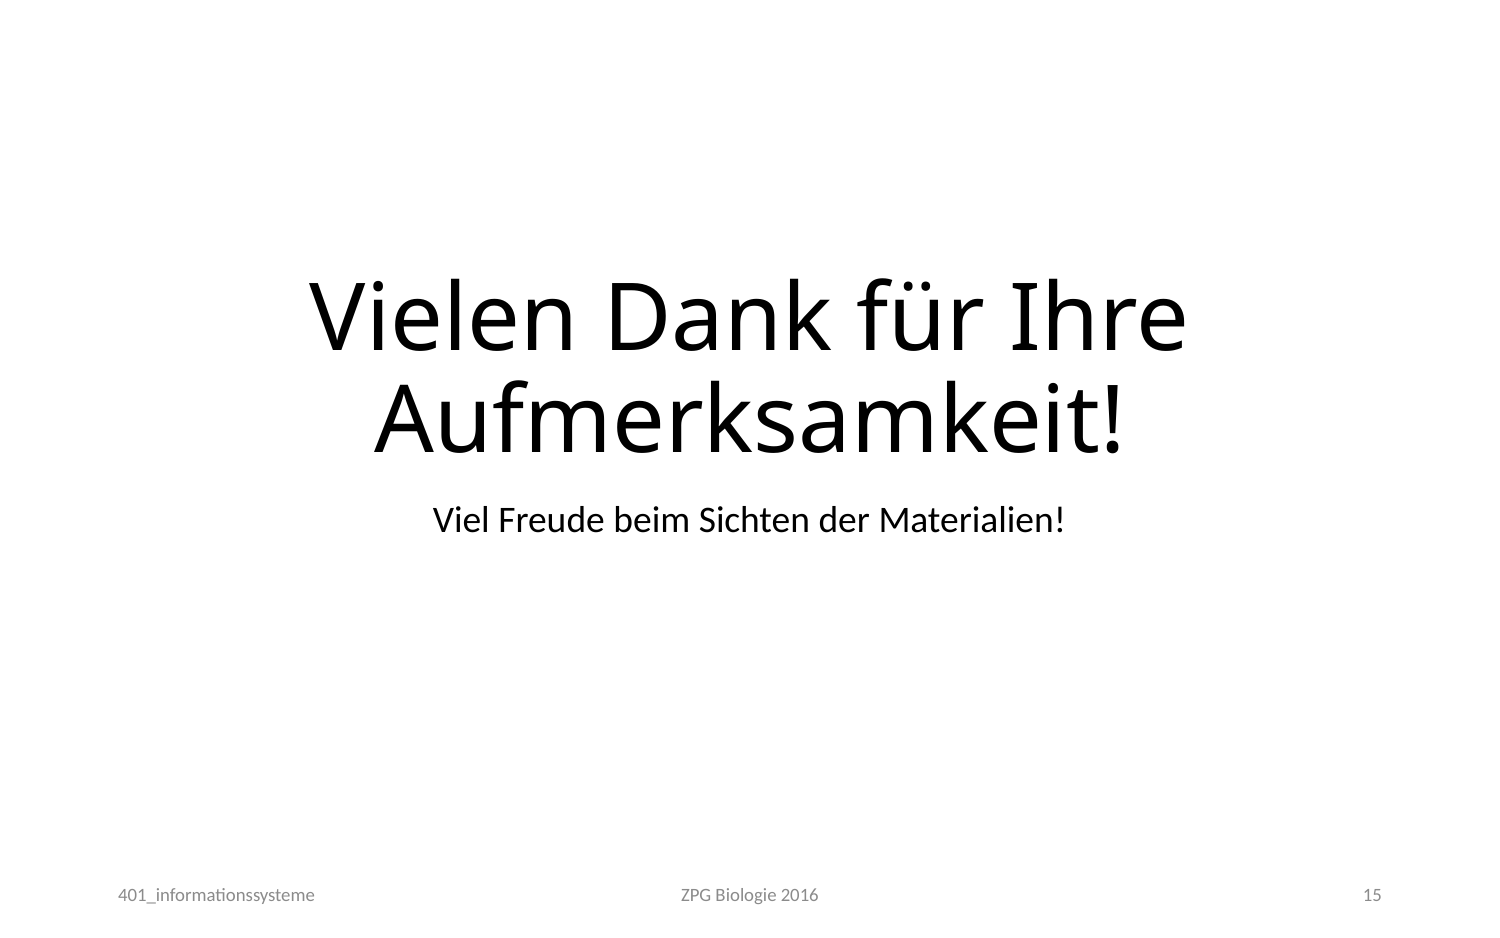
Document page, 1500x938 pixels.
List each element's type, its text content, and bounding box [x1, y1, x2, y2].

subtitle Viel Freude beim Sichten der Materialien! [187, 492, 1313, 719]
slide_number 15 [1059, 868, 1397, 919]
slide_number 401_informationssysteme [103, 868, 441, 919]
title Vielen Dank für Ihre Aufmerksamkeit! [187, 153, 1313, 480]
footer ZPG Biologie 2016 [496, 868, 1004, 919]
